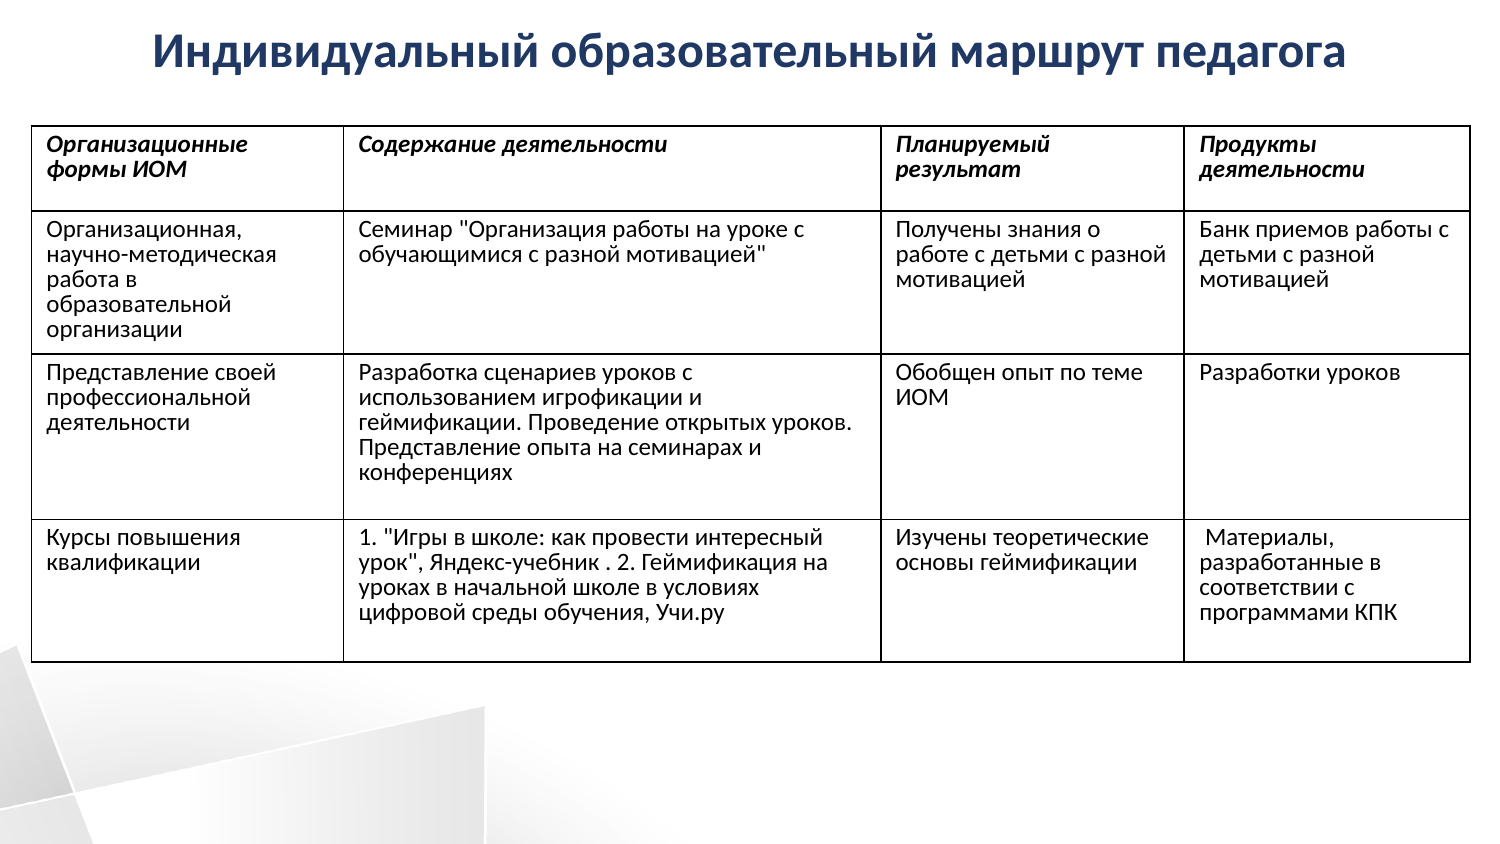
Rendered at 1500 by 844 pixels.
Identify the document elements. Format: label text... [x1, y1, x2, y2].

table_cell Представление своей профессиональной деятельности [32, 355, 343, 519]
table_cell Организационная, научно-методическая работа в образовательной организации [32, 212, 343, 353]
table_cell Обобщен опыт по теме ИОМ [882, 355, 1183, 519]
table_cell 1. "Игры в школе: как провести интересный урок", Яндекс-учебник . 2. Геймификация на уроках в начальной школе в условиях цифровой среды обучения, Учи.ру [344, 520, 880, 661]
title Индивидуальный образовательный маршрут педагога [102, 0, 1398, 104]
table_cell Получены знания о работе с детьми с разной мотивацией [882, 212, 1183, 353]
table_header Организационные формы ИОМ [32, 127, 343, 210]
table_cell Разработка сценариев уроков с использованием игрофикации и геймификации. Проведение открытых уроков. Представление опыта на семинарах и конференциях [344, 355, 880, 519]
table_header Содержание деятельности [344, 127, 880, 210]
table_cell Банк приемов работы с детьми с разной мотивацией [1185, 212, 1469, 353]
table_cell Курсы повышения квалификации [32, 520, 343, 661]
picture [0, 0, 1500, 844]
table_cell Семинар "Организация работы на уроке с обучающимися с разной мотивацией" [344, 212, 880, 353]
table_cell Материалы, разработанные в соответствии с программами КПК [1185, 520, 1469, 661]
table_cell Изучены теоретические основы геймификации [882, 520, 1183, 661]
table_cell Разработки уроков [1185, 355, 1469, 519]
table_header Планируемый результат [882, 127, 1183, 210]
table_header Продукты деятельности [1185, 127, 1469, 210]
